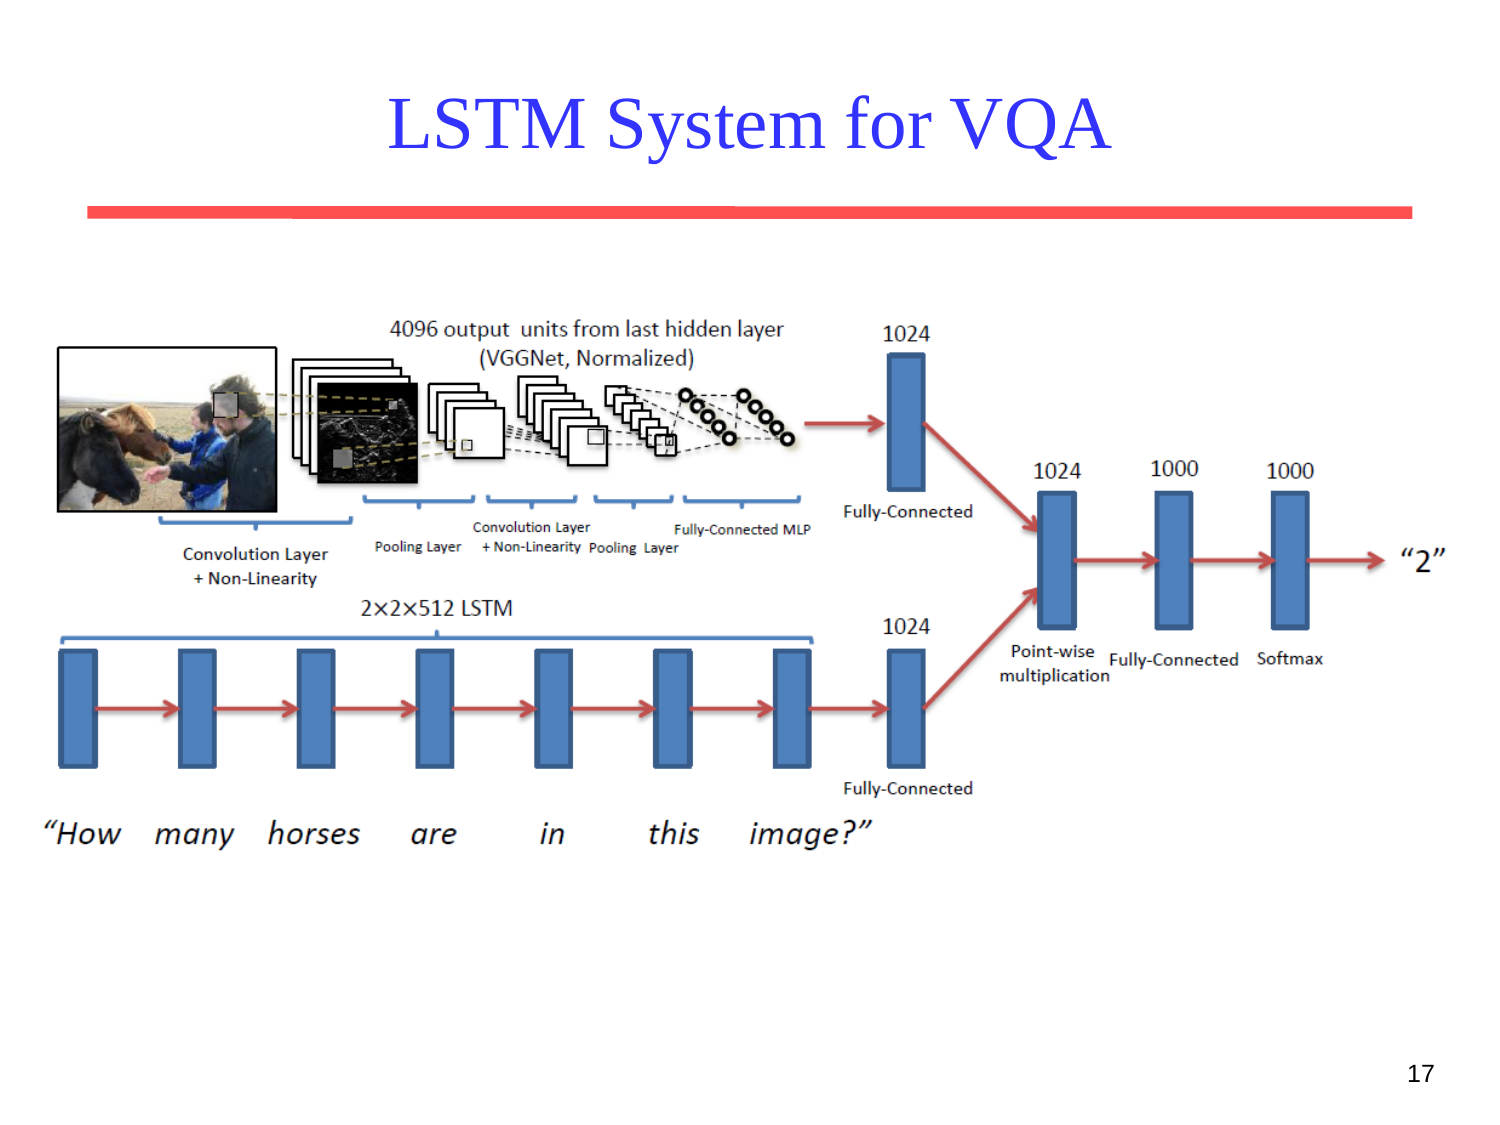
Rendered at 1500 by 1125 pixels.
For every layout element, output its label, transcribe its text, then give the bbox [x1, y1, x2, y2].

picture [0, 299, 1500, 860]
title LSTM System for VQA [112, 37, 1388, 200]
slide_number 17 [1137, 1050, 1450, 1125]
